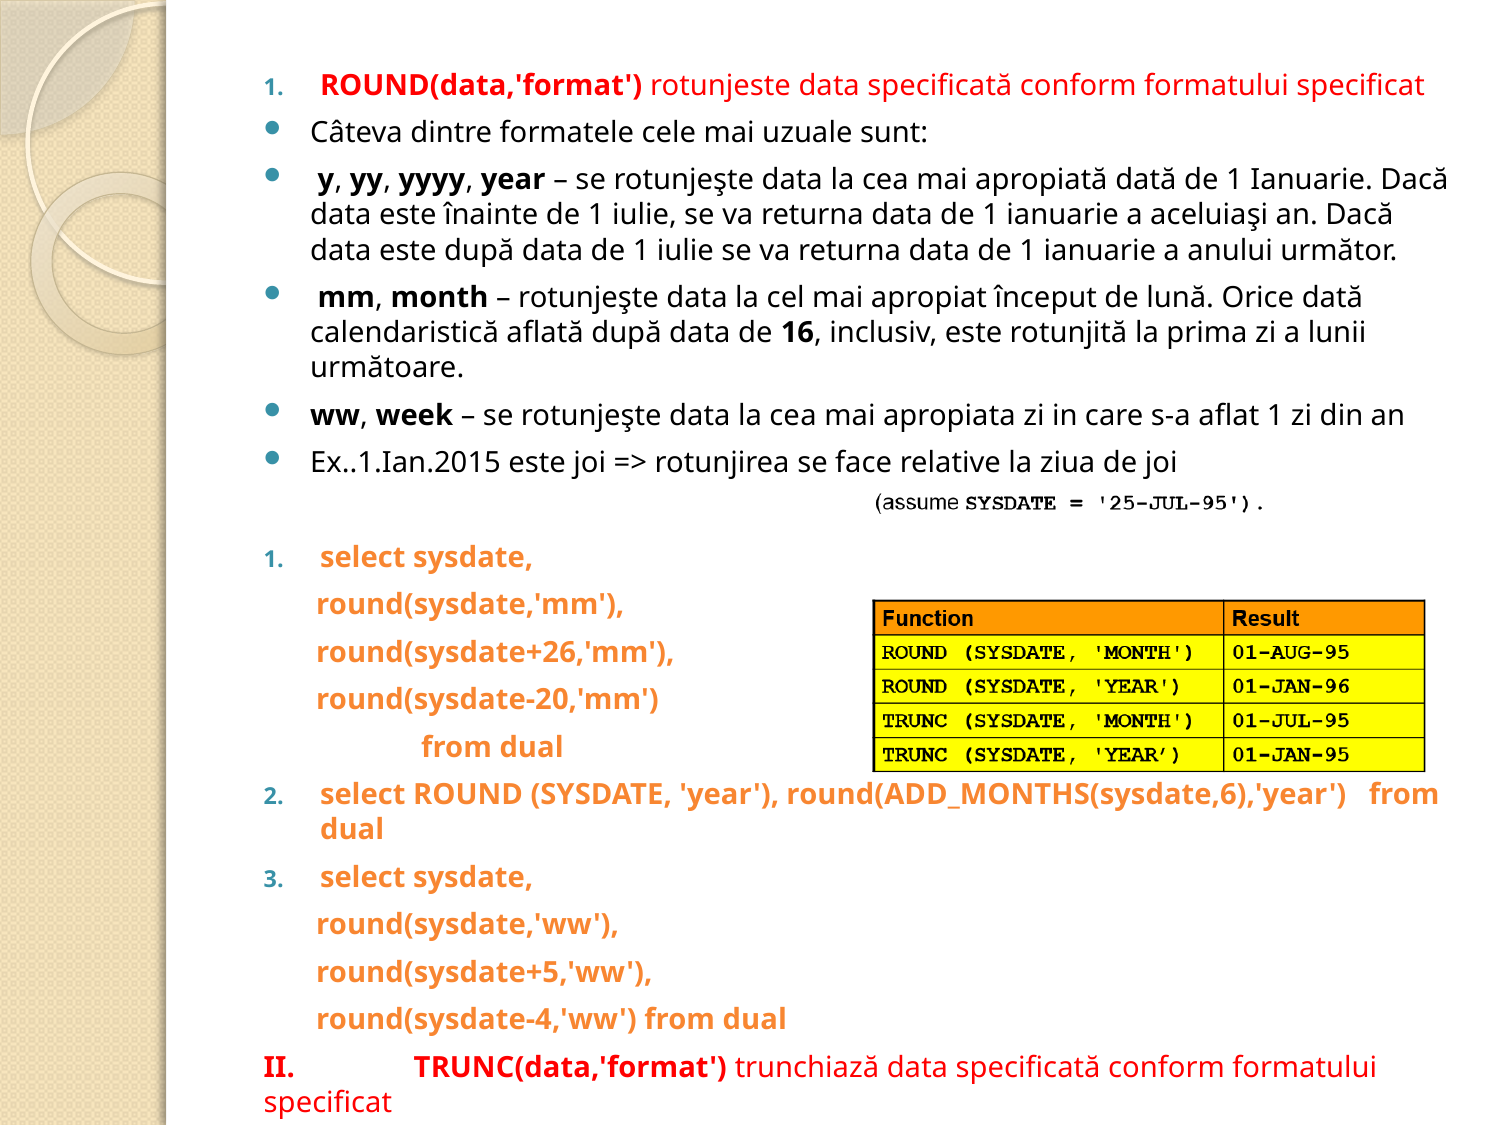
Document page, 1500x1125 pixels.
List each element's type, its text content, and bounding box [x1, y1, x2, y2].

list ROUND(data,'format') rotunjeste data specificată conform formatului specificat Câteva dintre formatele cele mai uzuale sunt: y, yy, yyyy, year – se rotunjeşte data la cea mai apropiată dată de 1 Ianuarie. Dacă data este înainte de 1 iulie, se va returna data de 1 ianuarie a aceluiaşi an. Dacă data este după data de 1 iulie se va returna data de 1 ianuarie a anului următor. mm, month – rotunjeşte data la cel mai apropiat început de lună. Orice dată calendaristică aflată după data de 16, inclusiv, este rotunjită la prima zi a lunii următoare. ww, week – se rotunjeşte data la cea mai apropiata zi in care s-a aflat 1 zi din an Ex..1.Ian.2015 este joi => rotunjirea se face relative la ziua de joi select sysdate, round(sysdate,'mm'), round(sysdate+26,'mm'), round(sysdate-20,'mm') from dual select ROUND (SYSDATE, 'year'), round(ADD_MONTHS(sysdate,6),'year') from dual select sysdate, round(sysdate,'ww'), round(sysdate+5,'ww'), round(sysdate-4,'ww') from dual II. TRUNC(data,'format') trunchiază data specificată conform formatului specificat [235, 58, 1466, 1025]
picture [867, 491, 1426, 775]
